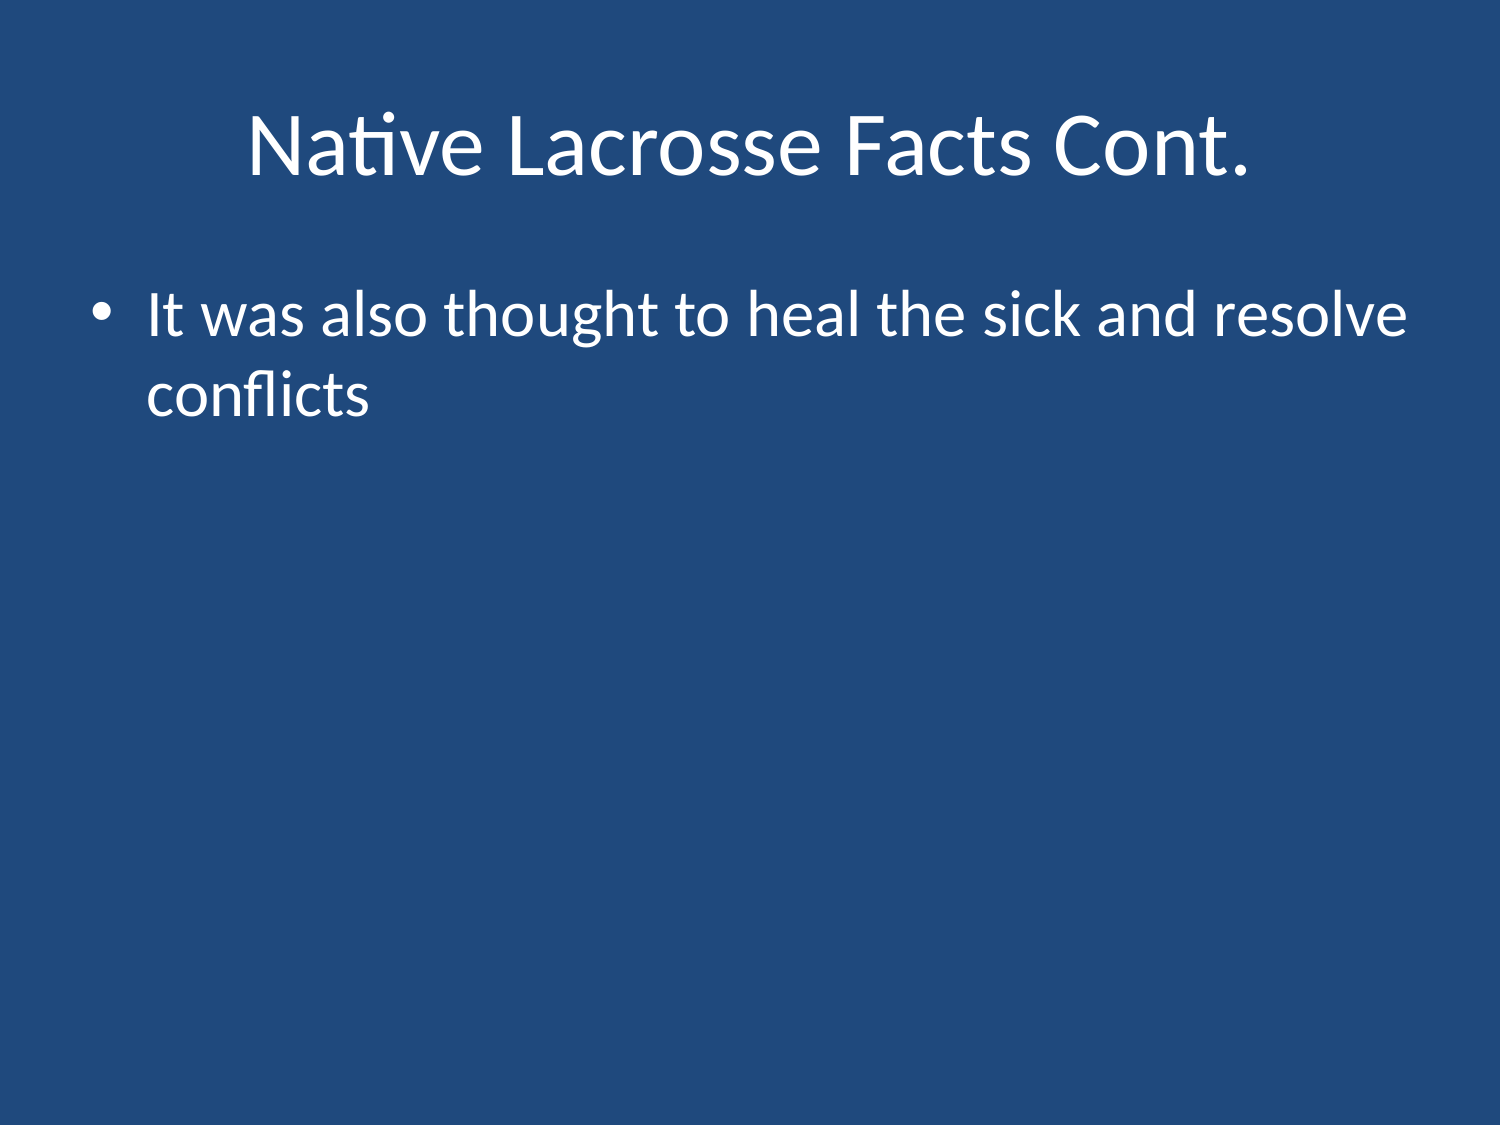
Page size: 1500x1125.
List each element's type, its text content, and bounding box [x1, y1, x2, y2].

list It was also thought to heal the sick and resolve conflicts [74, 262, 1426, 1006]
title Native Lacrosse Facts Cont. [74, 44, 1426, 233]
